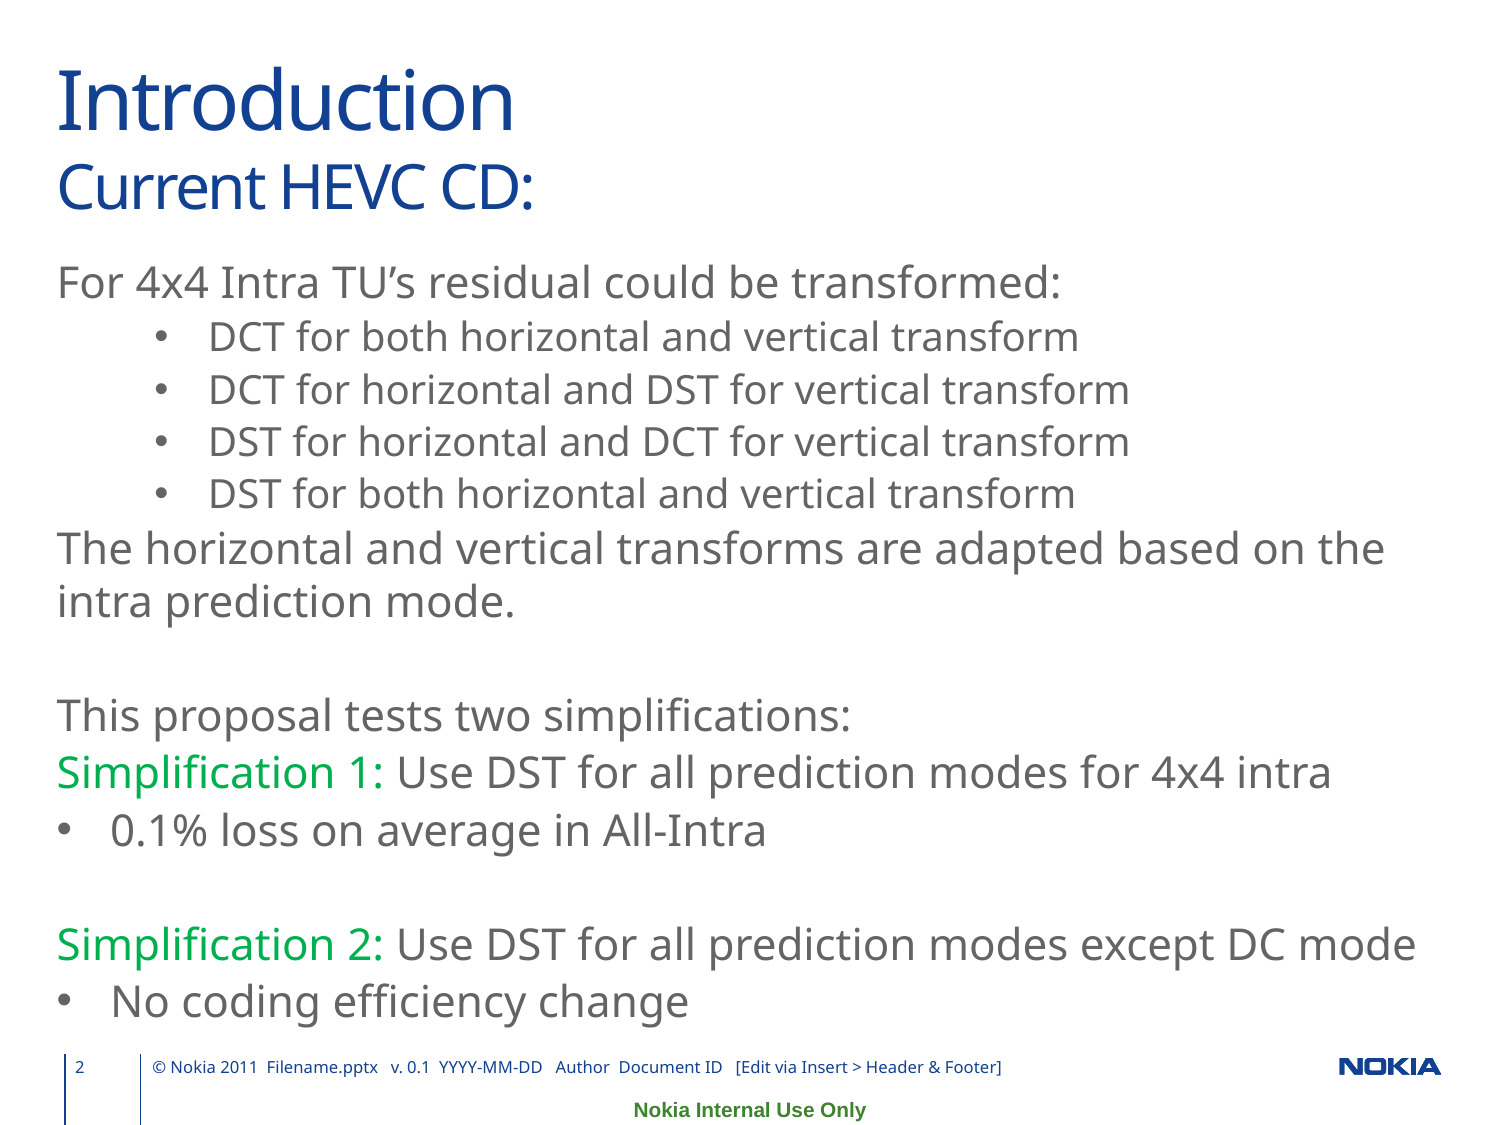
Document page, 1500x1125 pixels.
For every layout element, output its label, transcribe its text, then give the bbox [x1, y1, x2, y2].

list For 4x4 Intra TU’s residual could be transformed: DCT for both horizontal and vertical transform DCT for horizontal and DST for vertical transform DST for horizontal and DCT for vertical transform DST for both horizontal and vertical transform The horizontal and vertical transforms are adapted based on the intra prediction mode. This proposal tests two simplifications: Simplification 1: Use DST for all prediction modes for 4x4 intra 0.1% loss on average in All-Intra Simplification 2: Use DST for all prediction modes except DC mode No coding efficiency change [56, 254, 1436, 1032]
slide_number 2 [75, 1057, 124, 1079]
title Introduction Current HEVC CD: [56, 47, 1433, 224]
footer © Nokia 2011 Filename.pptx v. 0.1 YYYY-MM-DD Author Document ID [Edit via Insert > Header & Footer] [152, 1057, 1231, 1079]
